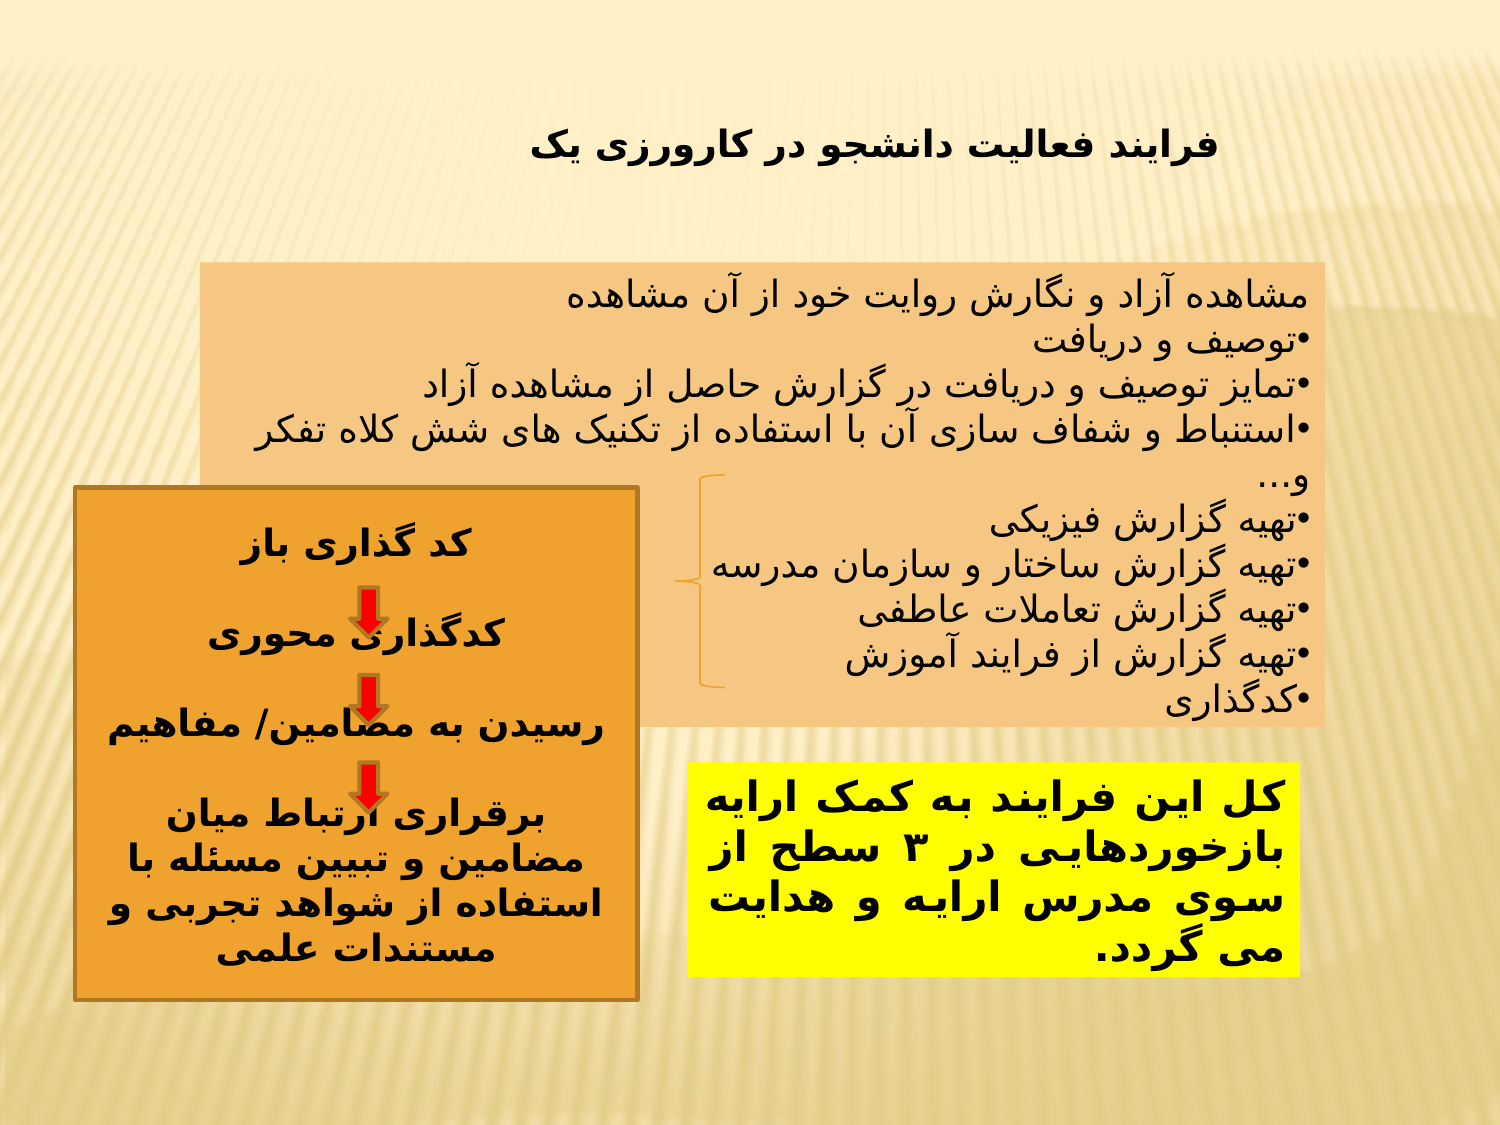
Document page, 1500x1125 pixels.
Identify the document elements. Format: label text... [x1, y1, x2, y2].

text_box [348, 760, 390, 815]
text_box مشاهده آزاد و نگارش روایت خود از آن مشاهده توصیف و دریافت تمایز توصیف و دریافت در گزارش حاصل از مشاهده آزاد استنباط و شفاف سازی آن با استفاده از تکنیک های شش کلاه تفکر و... تهیه گزارش فیزیکی تهیه گزارش ساختار و سازمان مدرسه تهیه گزارش تعاملات عاطفی تهیه گزارش از فرایند آموزش کدگذاری [199, 262, 1325, 728]
text_box [357, 585, 390, 640]
text_box فرایند فعالیت دانشجو در کارورزی یک [324, 112, 1425, 173]
text_box کل این فرایند به کمک ارایه بازخوردهایی در ۳ سطح از سوی مدرس ارایه و هدایت می گردد. [687, 762, 1300, 978]
text_box [674, 474, 726, 689]
text_box کد گذاری باز کدگذاری محوری رسیدن به مضامین/ مفاهیم برقراری ارتباط میان مضامین و تبیین مسئله با استفاده از شواهد تجربی و مستندات علمی [73, 485, 640, 1002]
text_box [348, 672, 390, 728]
